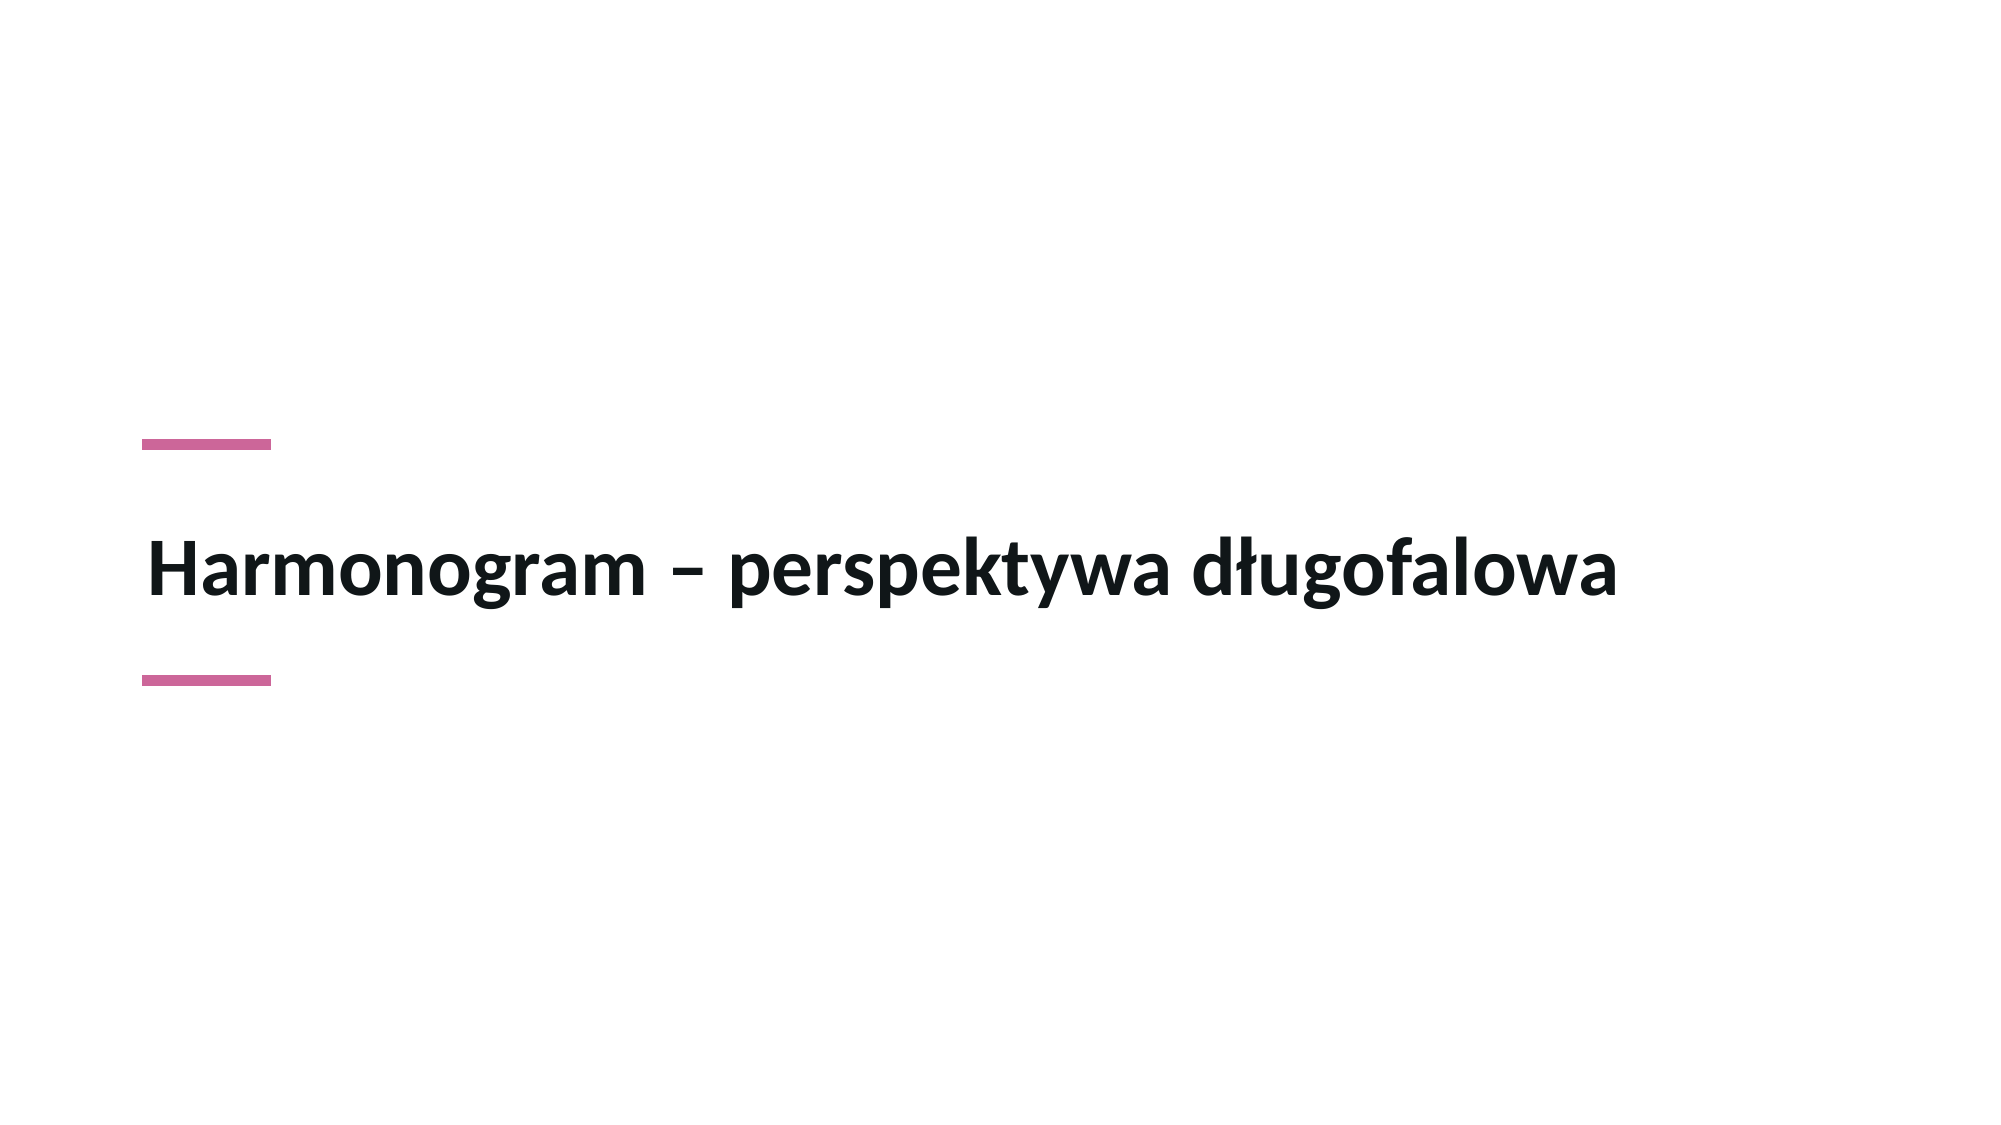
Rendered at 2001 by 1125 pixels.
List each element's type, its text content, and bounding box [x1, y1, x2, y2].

title Harmonogram – perspektywa długofalowa [147, 444, 1743, 681]
